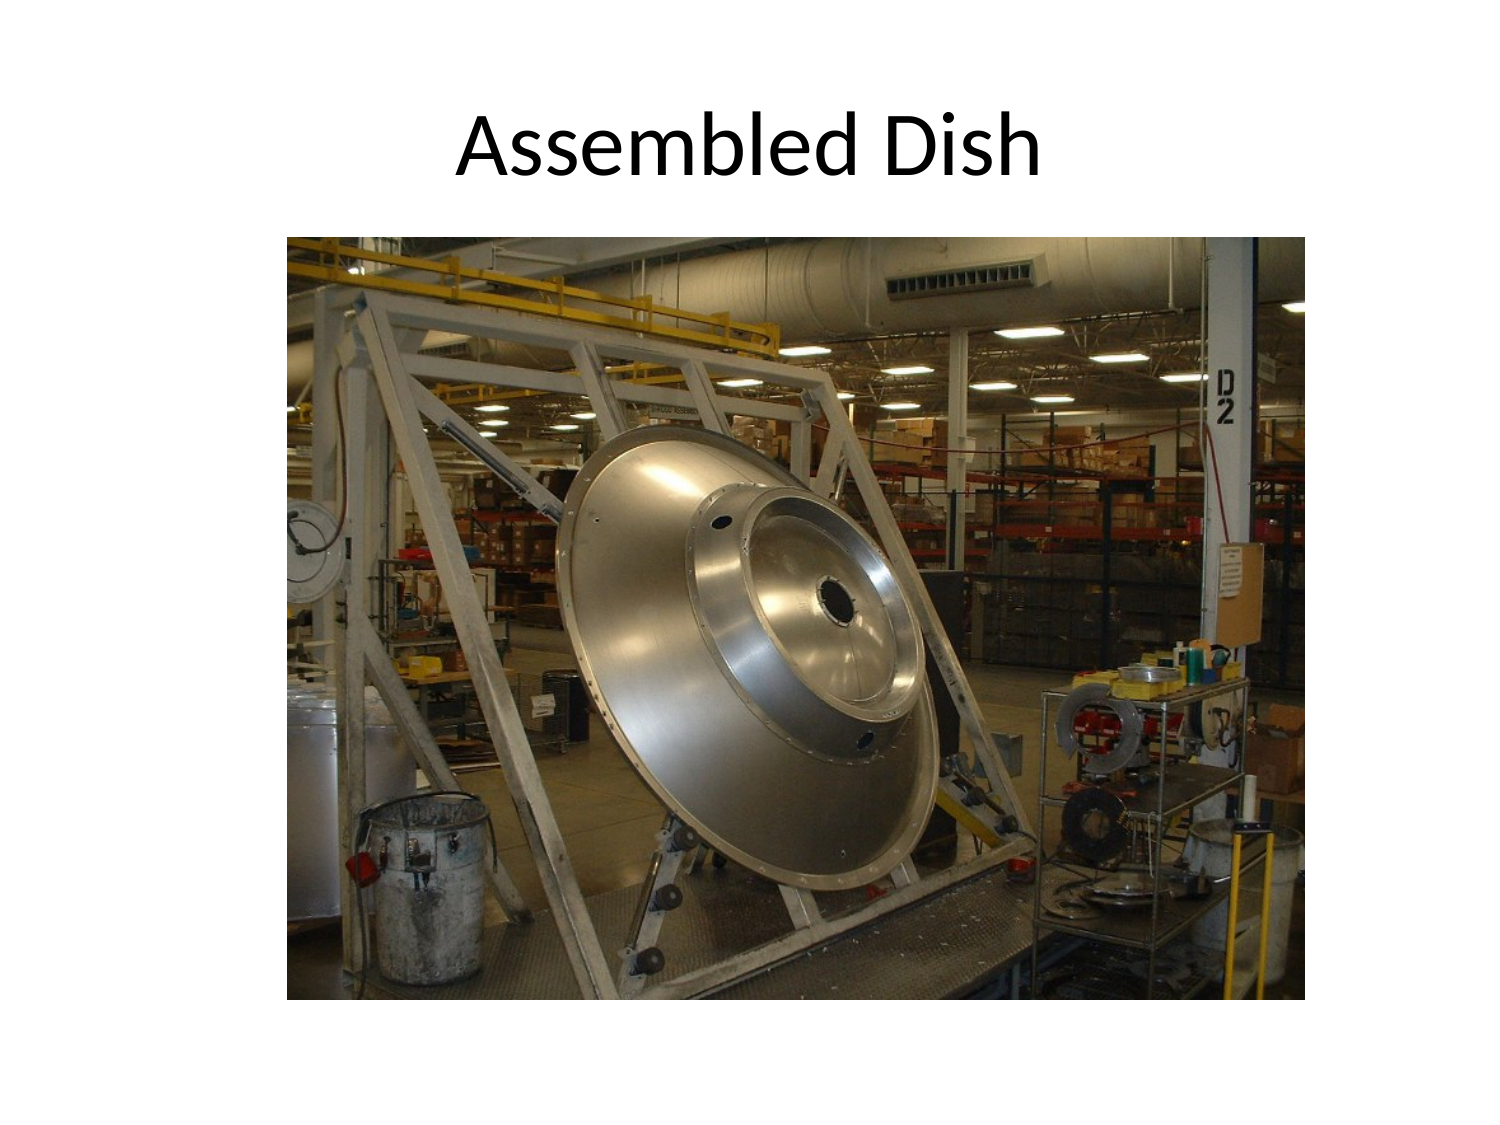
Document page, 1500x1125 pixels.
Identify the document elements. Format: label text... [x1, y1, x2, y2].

title Assembled Dish [75, 45, 1425, 233]
picture [287, 237, 1305, 1001]
